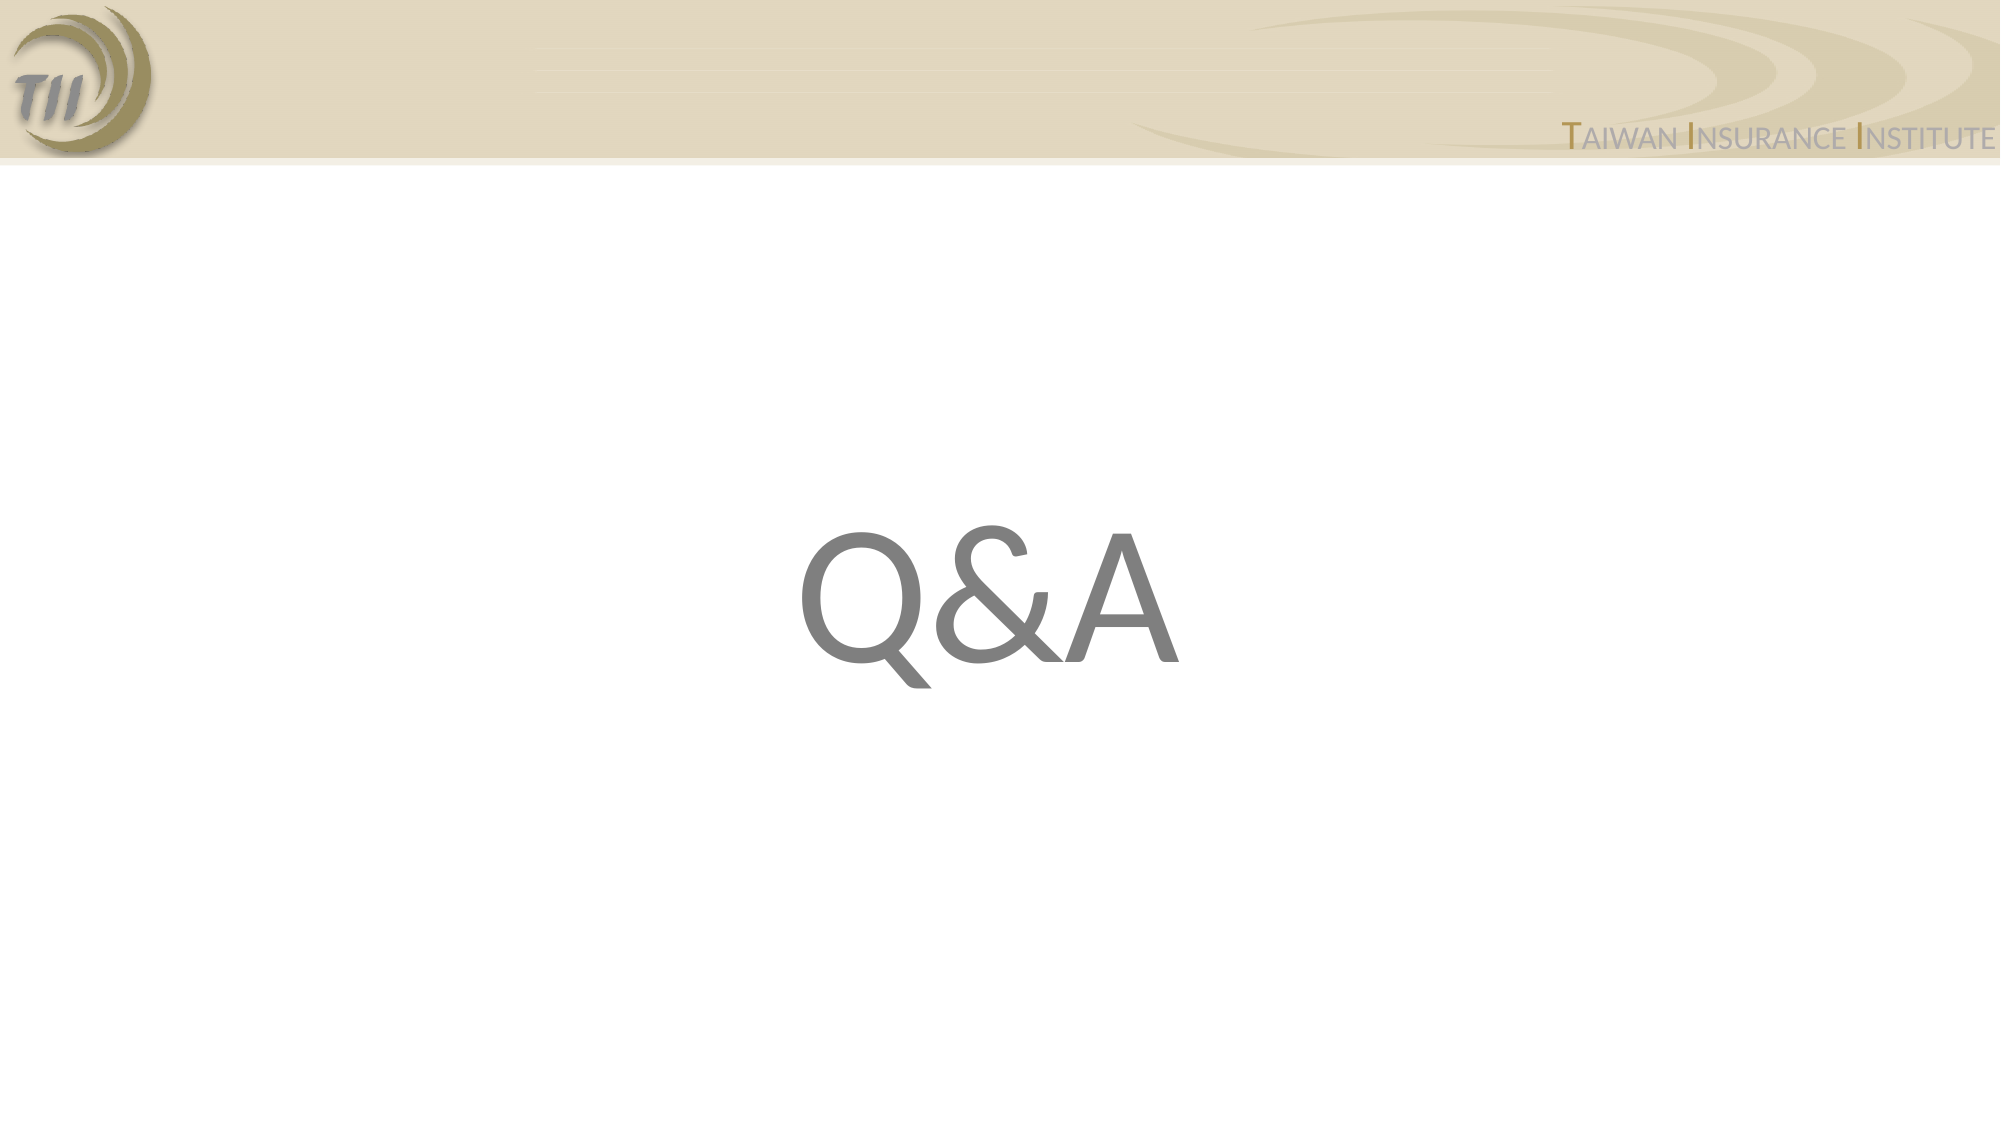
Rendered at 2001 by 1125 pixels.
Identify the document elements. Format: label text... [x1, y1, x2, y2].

picture [0, 0, 2000, 158]
text_box Q&A [379, 455, 1596, 711]
